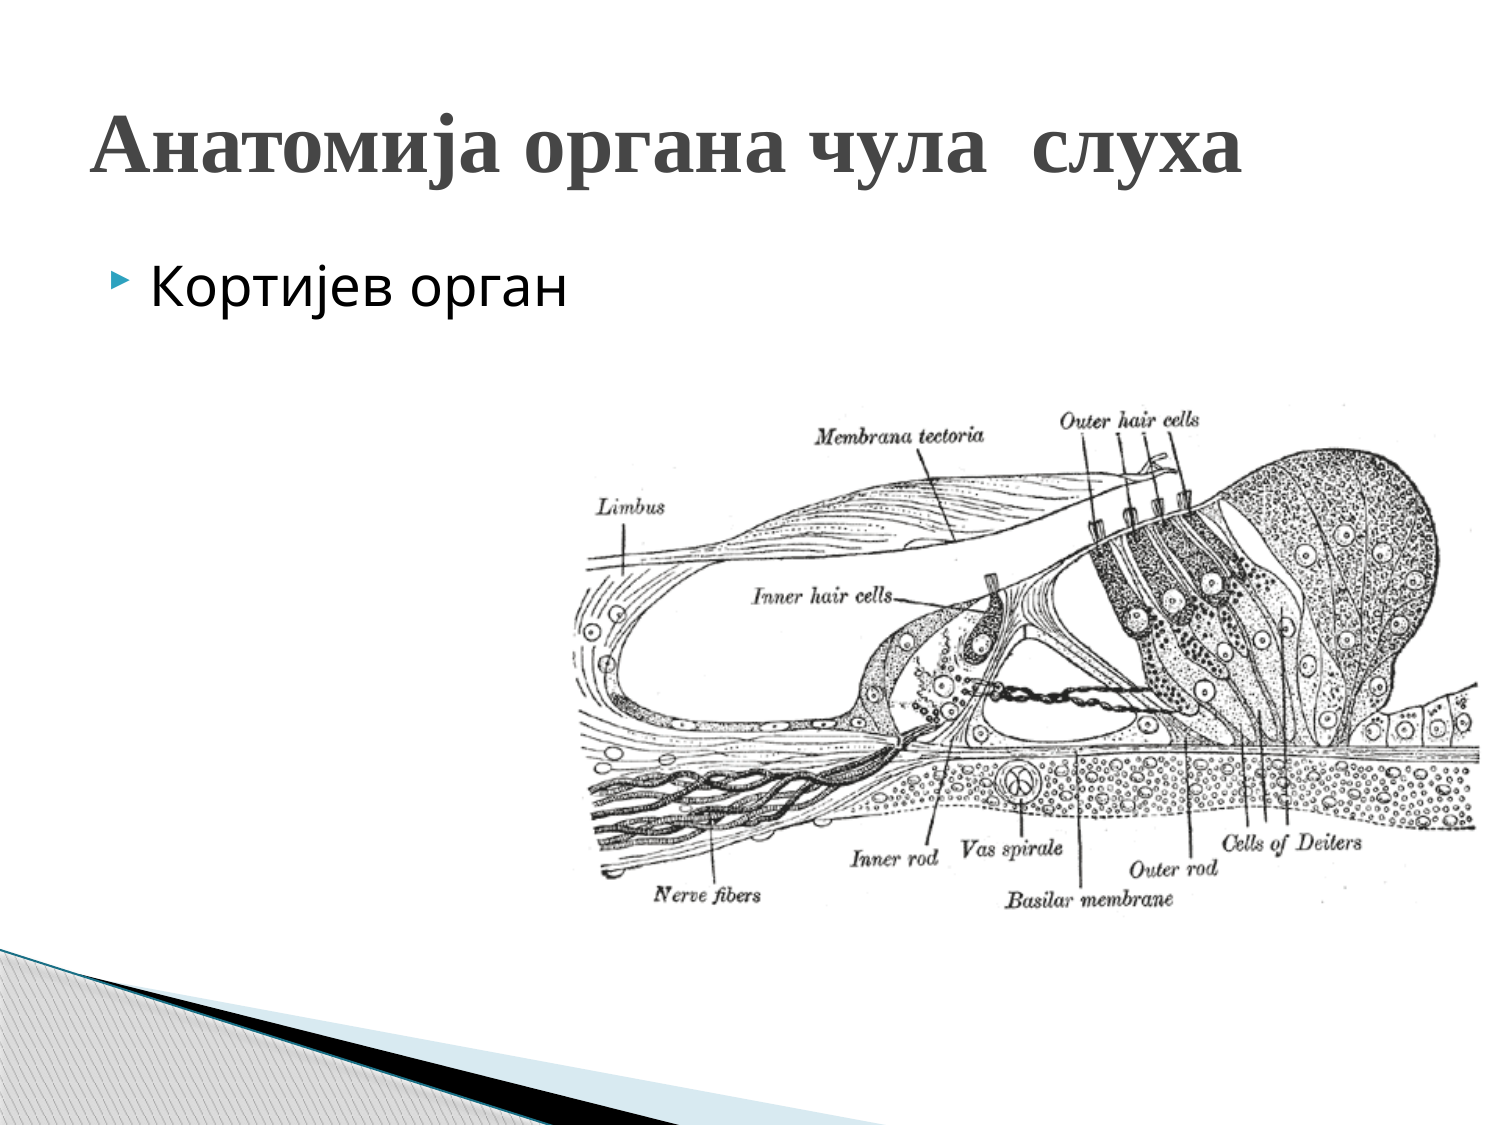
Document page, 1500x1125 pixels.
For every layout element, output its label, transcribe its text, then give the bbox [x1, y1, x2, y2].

list Кортијев орган [74, 242, 1426, 986]
title Анатомија органа чула слуха [75, 45, 1425, 233]
picture [562, 396, 1500, 920]
